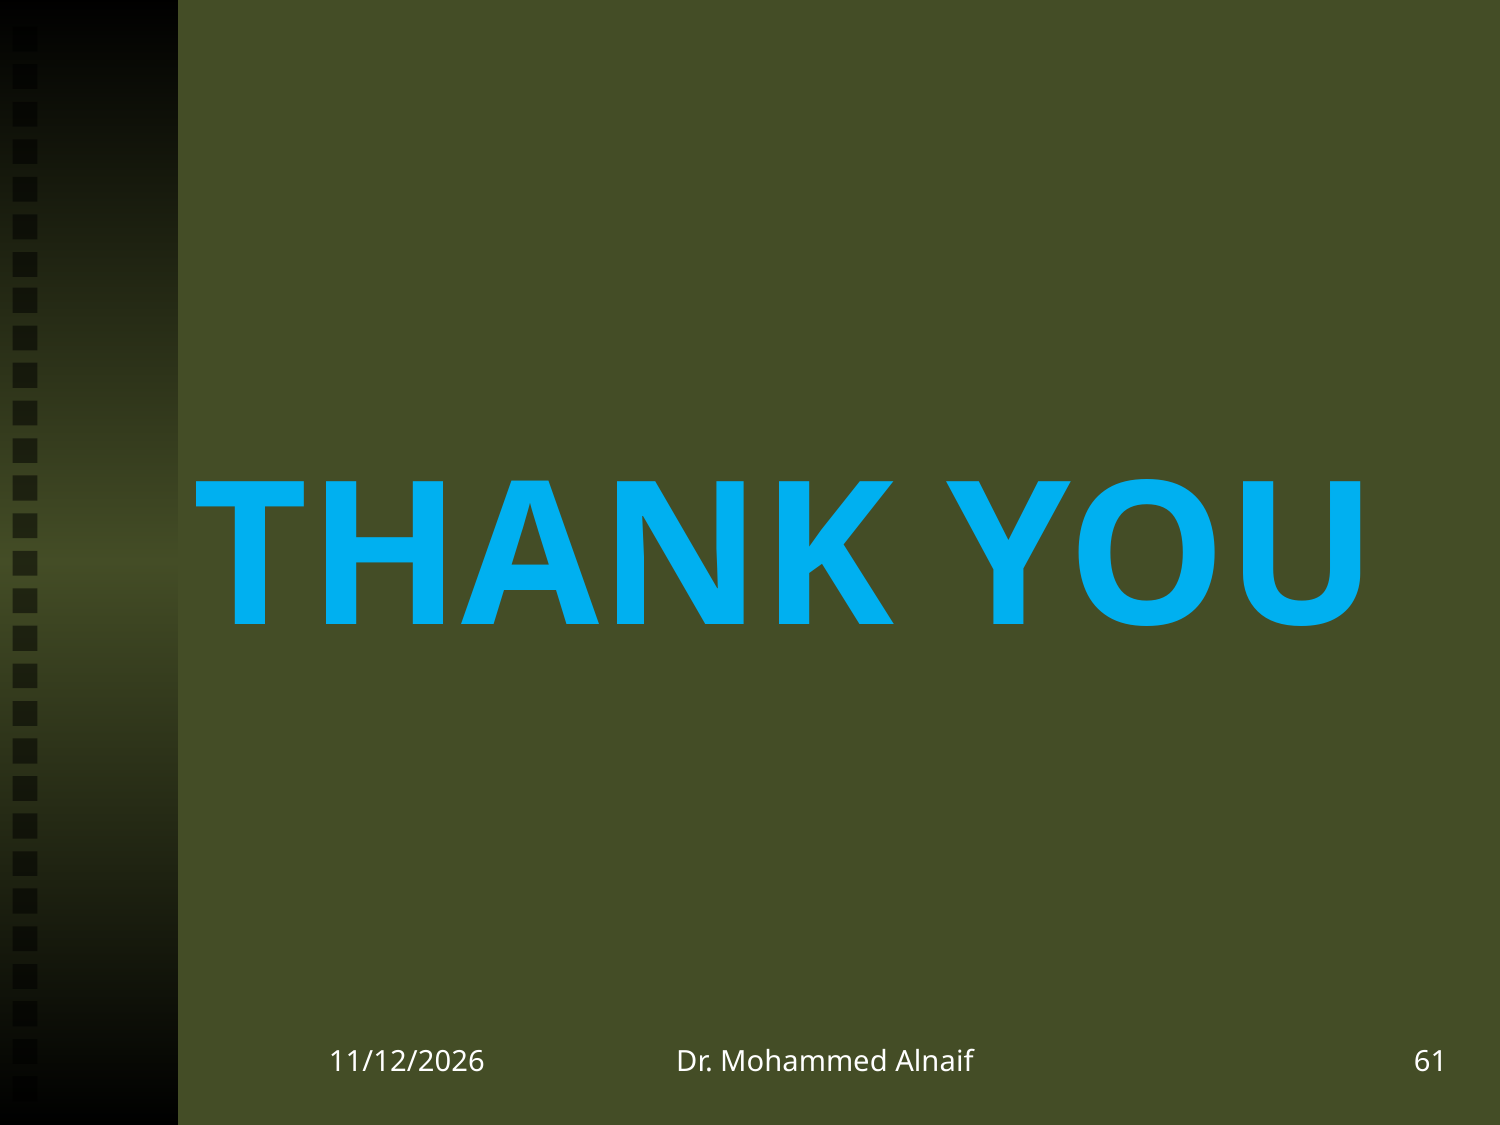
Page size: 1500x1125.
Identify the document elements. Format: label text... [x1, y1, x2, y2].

title THANK YOU [147, 278, 1423, 811]
slide_number 61 [1149, 1024, 1463, 1101]
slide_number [187, 1024, 501, 1101]
footer Dr. Mohammed Alnaif [587, 1024, 1063, 1101]
